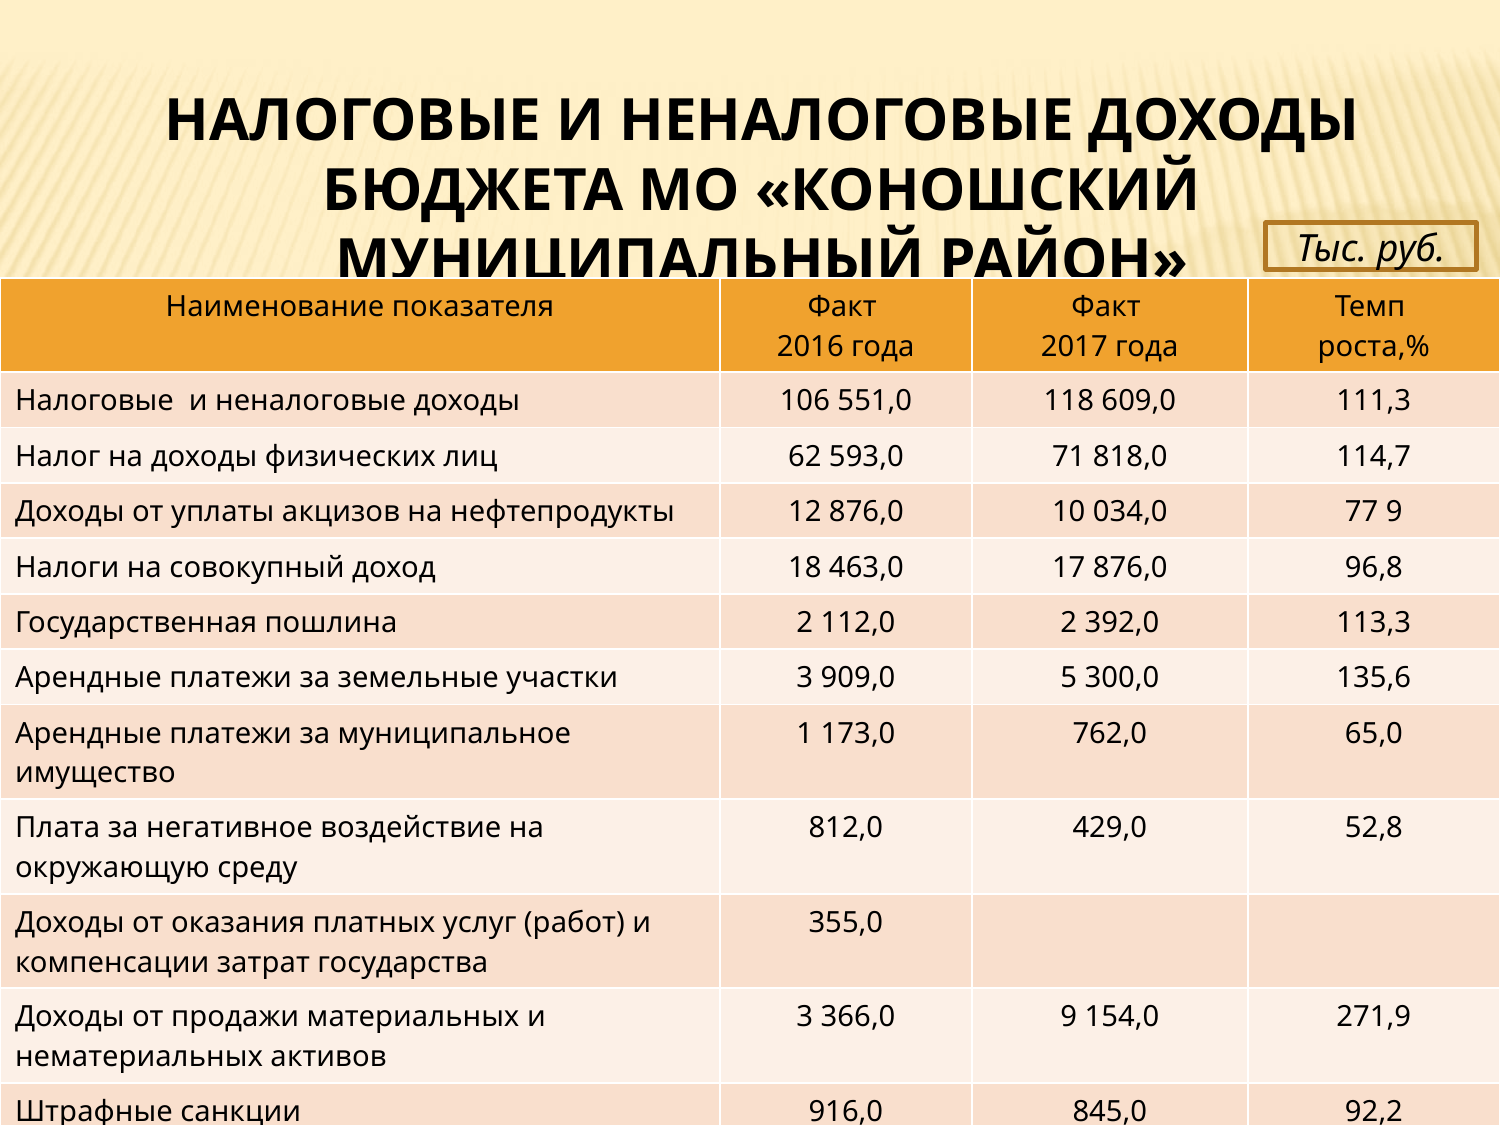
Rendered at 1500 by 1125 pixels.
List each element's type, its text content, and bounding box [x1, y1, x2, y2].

table_cell 2 392,0 [973, 595, 1247, 648]
table_cell Налог на доходы физических лиц [1, 428, 719, 482]
text_box НАЛОГОВЫЕ И НЕНАЛОГОВЫЕ ДОХОДЫ БЮДЖЕТА МО «КОНОШСКИЙ МУНИЦИПАЛЬНЫЙ РАЙОН» [49, 75, 1475, 213]
table_header Факт 2016 года [721, 279, 971, 371]
table_cell Доходы от продажи материальных и нематериальных активов [1, 989, 719, 1082]
table_cell 3 909,0 [721, 650, 971, 704]
table_cell 355,0 [721, 895, 971, 987]
table_header Наименование показателя [1, 279, 719, 371]
table_cell 429,0 [973, 800, 1247, 893]
table_cell Государственная пошлина [1, 595, 719, 648]
table_cell 762,0 [973, 705, 1247, 798]
table_cell 916,0 [721, 1084, 971, 1125]
table_cell Доходы от оказания платных услуг (работ) и компенсации затрат государства [1, 895, 719, 987]
table_cell 12 876,0 [721, 484, 971, 537]
table_header Темп роста,% [1249, 279, 1499, 371]
table_cell 9 154,0 [973, 989, 1247, 1082]
table_cell 2 112,0 [721, 595, 971, 648]
table_cell Арендные платежи за муниципальное имущество [1, 705, 719, 798]
table_cell 71 818,0 [973, 428, 1247, 482]
table_cell Штрафные санкции [1, 1084, 719, 1125]
table_cell 5 300,0 [973, 650, 1247, 704]
table_cell Налоги на совокупный доход [1, 539, 719, 593]
table_header Факт 2017 года [973, 279, 1247, 371]
table_cell 52,8 [1249, 800, 1499, 893]
table_cell Плата за негативное воздействие на окружающую среду [1, 800, 719, 893]
text_box Тыс. руб. [1263, 220, 1479, 272]
table_cell 118 609,0 [973, 373, 1247, 427]
table_cell Налоговые и неналоговые доходы [1, 373, 719, 427]
table_cell 77 9 [1249, 484, 1499, 537]
table_cell 111,3 [1249, 373, 1499, 427]
table_cell 271,9 [1249, 989, 1499, 1082]
table_cell 92,2 [1249, 1084, 1499, 1125]
table_cell 62 593,0 [721, 428, 971, 482]
table_cell 17 876,0 [973, 539, 1247, 593]
table_cell 18 463,0 [721, 539, 971, 593]
table_cell 10 034,0 [973, 484, 1247, 537]
table_cell 135,6 [1249, 650, 1499, 704]
table_cell 114,7 [1249, 428, 1499, 482]
table_cell 3 366,0 [721, 989, 971, 1082]
table_cell [1249, 895, 1499, 987]
table_cell 106 551,0 [721, 373, 971, 427]
table_cell Доходы от уплаты акцизов на нефтепродукты [1, 484, 719, 537]
table_cell 113,3 [1249, 595, 1499, 648]
table_cell 65,0 [1249, 705, 1499, 798]
table_cell 845,0 [973, 1084, 1247, 1125]
table_cell 1 173,0 [721, 705, 971, 798]
table_cell [973, 895, 1247, 987]
table_cell 812,0 [721, 800, 971, 893]
table_cell 96,8 [1249, 539, 1499, 593]
table_cell Арендные платежи за земельные участки [1, 650, 719, 704]
